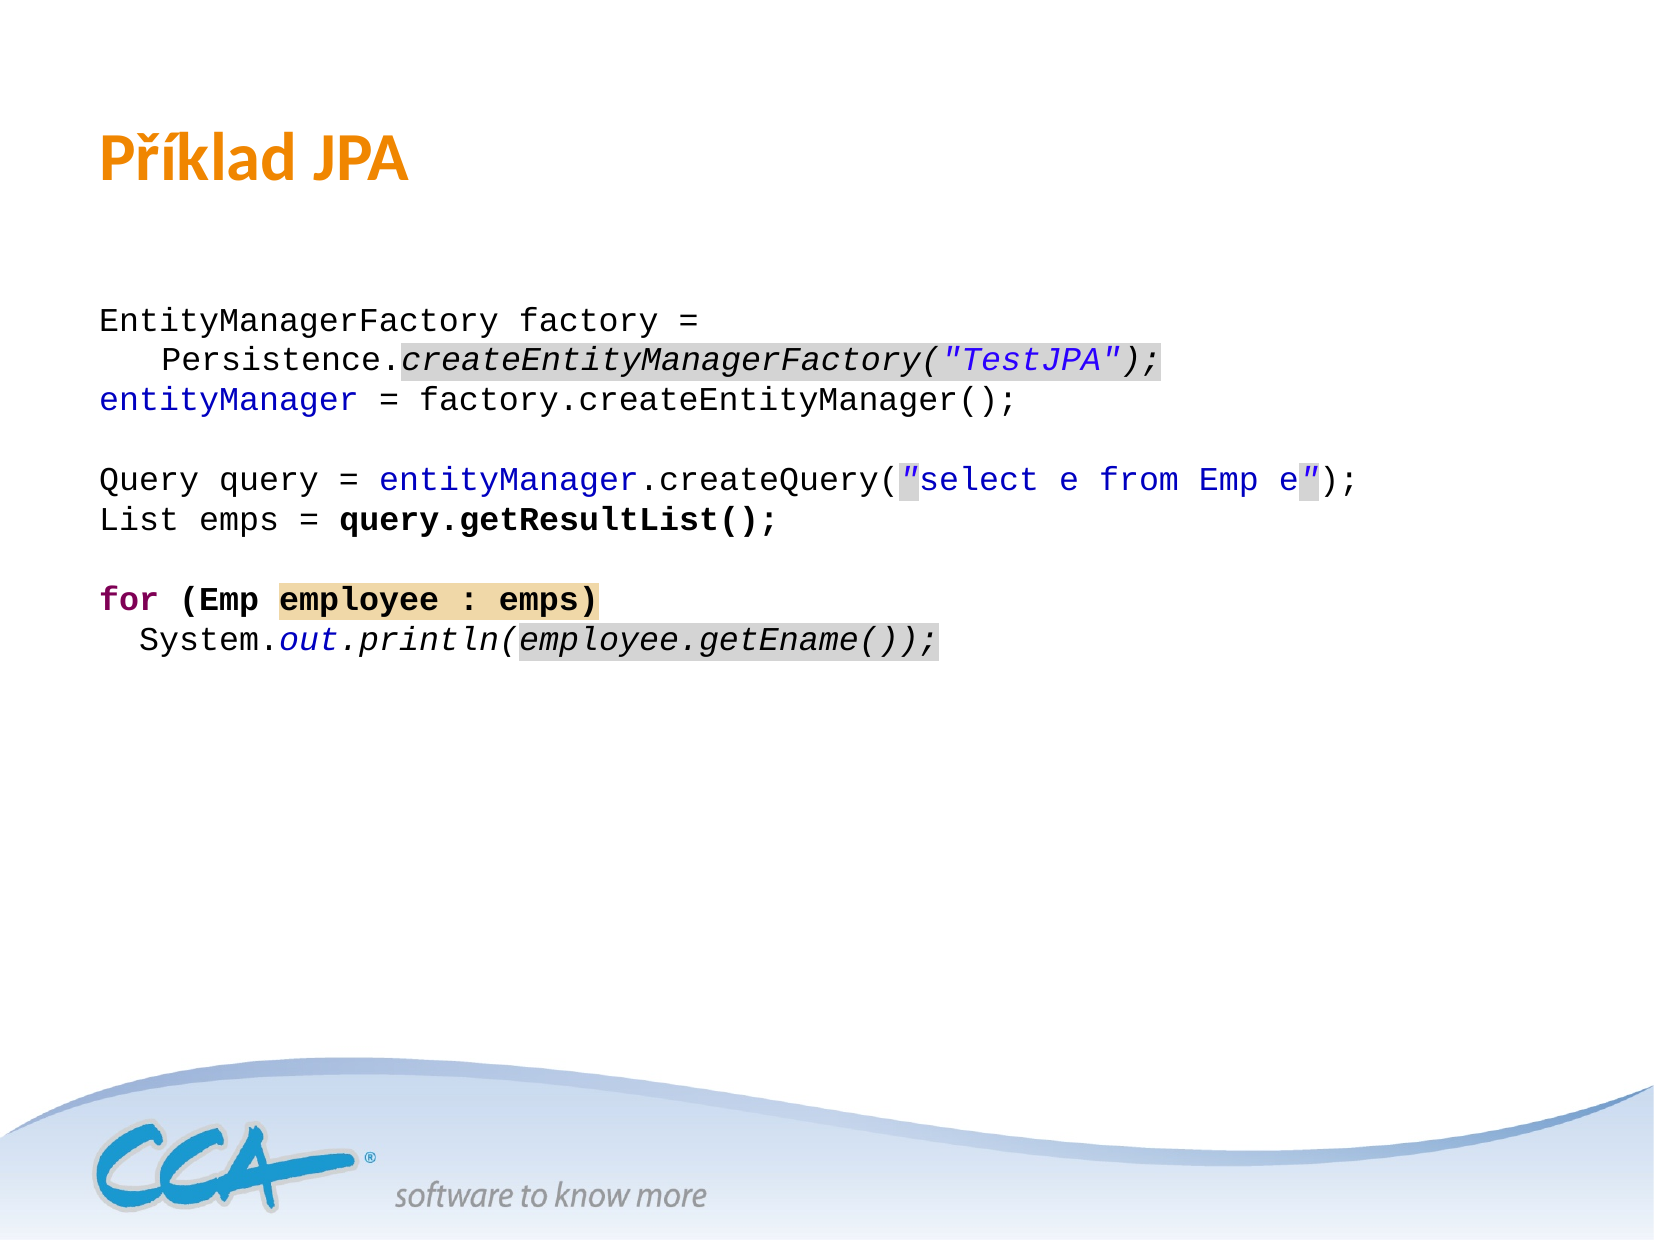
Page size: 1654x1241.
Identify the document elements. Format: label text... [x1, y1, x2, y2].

list EntityManagerFactory factory = Persistence.createEntityManagerFactory("TestJPA"); entityManager = factory.createEntityManager(); Query query = entityManager.createQuery("select e from Emp e"); List emps = query.getResultList(); for (Emp employee : emps) System.out.println(employee.getEname()); [82, 289, 1571, 1108]
picture [0, 0, 1654, 1240]
title Příklad JPA [82, 49, 1571, 257]
